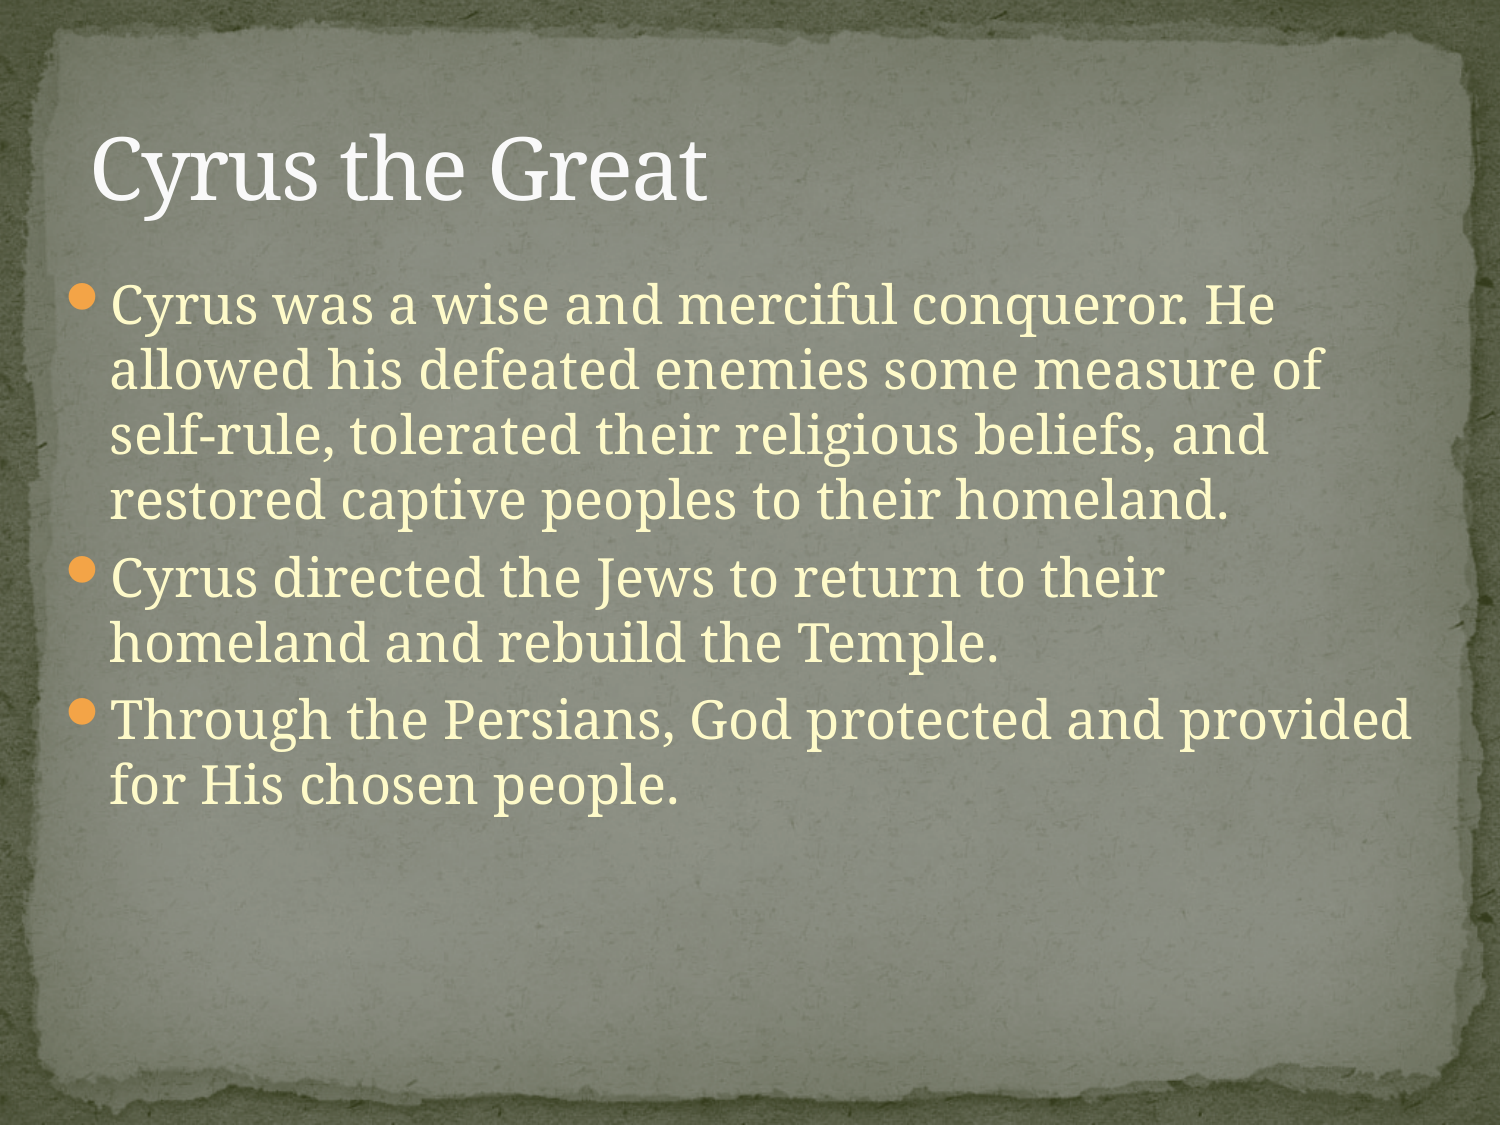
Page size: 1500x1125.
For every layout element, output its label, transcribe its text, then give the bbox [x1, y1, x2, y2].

list Cyrus was a wise and merciful conqueror. He allowed his defeated enemies some measure of self-rule, tolerated their religious beliefs, and restored captive peoples to their homeland. Cyrus directed the Jews to return to their homeland and rebuild the Temple. Through the Persians, God protected and provided for His chosen people. [50, 262, 1438, 1075]
title Cyrus the Great [74, 24, 1425, 225]
